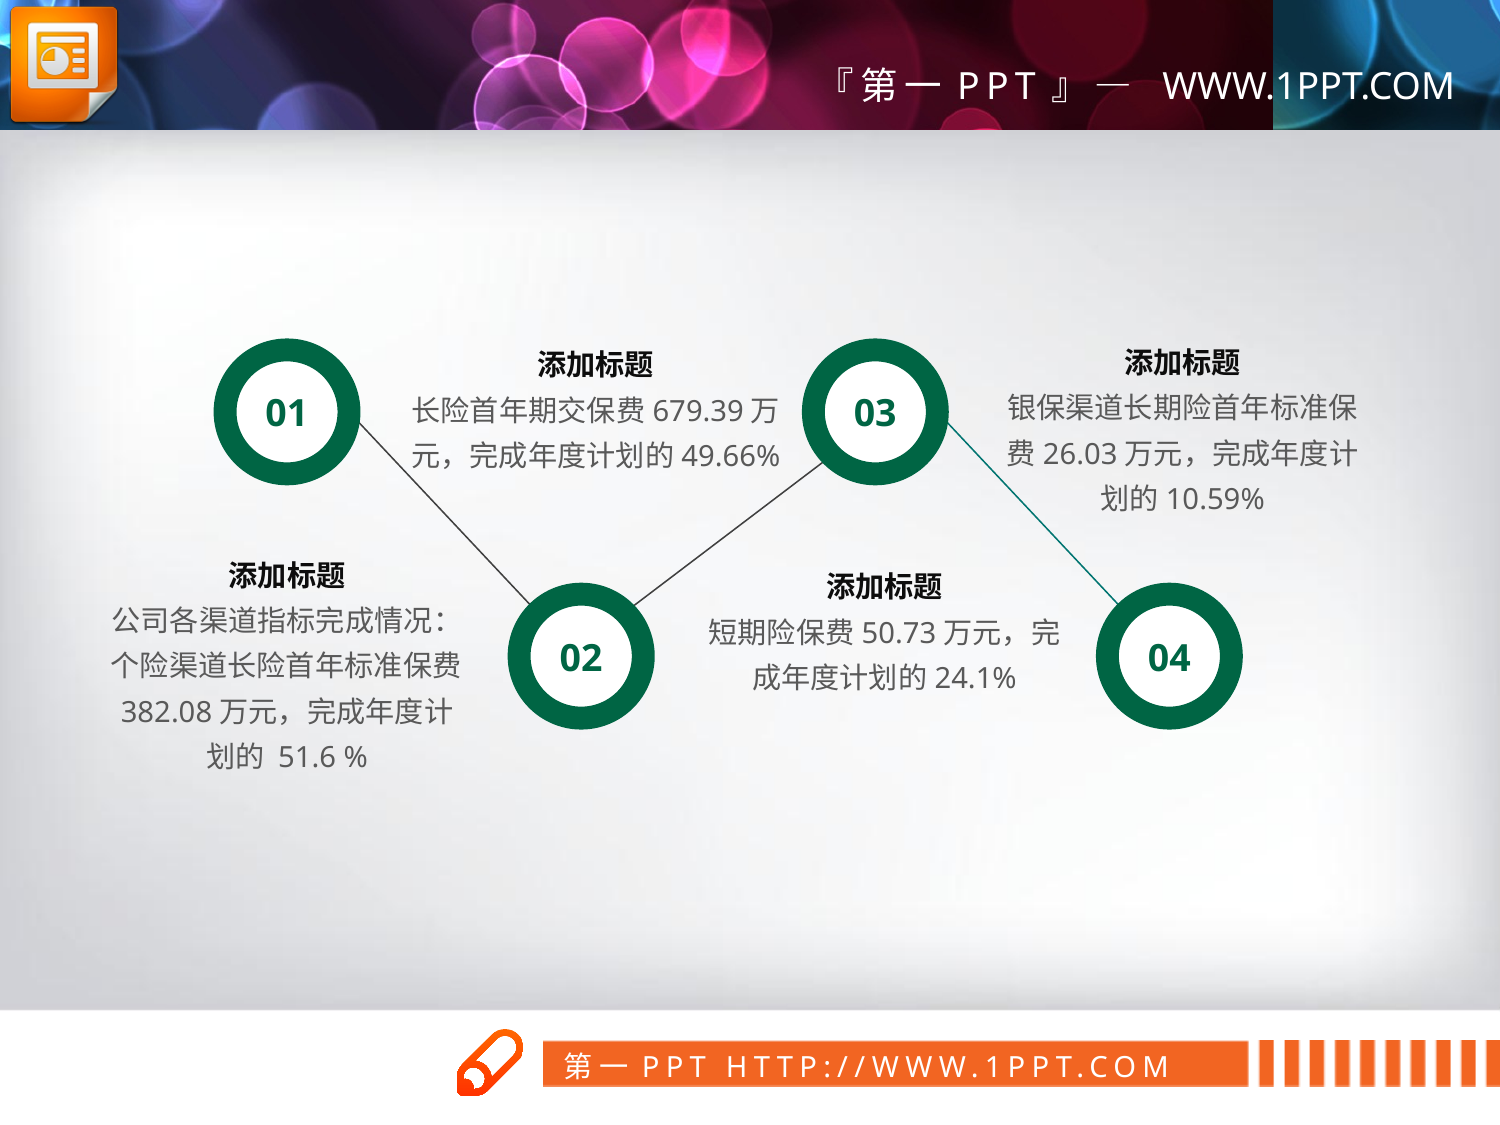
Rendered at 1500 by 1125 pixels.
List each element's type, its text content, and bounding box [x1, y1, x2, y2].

picture [543, 1040, 1500, 1087]
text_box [624, 455, 832, 613]
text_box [936, 411, 1126, 613]
picture [0, 0, 1500, 1012]
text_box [348, 411, 538, 613]
text_box 03 [811, 347, 940, 476]
text_box 添加标题 长险首年期交保费679.39万元，完成年度计划的49.66% [394, 290, 798, 480]
text_box 添加标题 公司各渠道指标完成情况：个险渠道长险首年标准保费382.08万元，完成年度计划的 51.6 % [95, 538, 479, 740]
text_box 01 [222, 347, 352, 476]
text_box 04 [1105, 592, 1234, 721]
text_box 02 [516, 592, 646, 721]
text_box 添加标题 银保渠道长期险首年标准保费26.03万元，完成年度计划的10.59% [989, 326, 1376, 554]
text_box 添加标题 短期险保费50.73万元，完成年度计划的24.1% [688, 550, 1081, 752]
